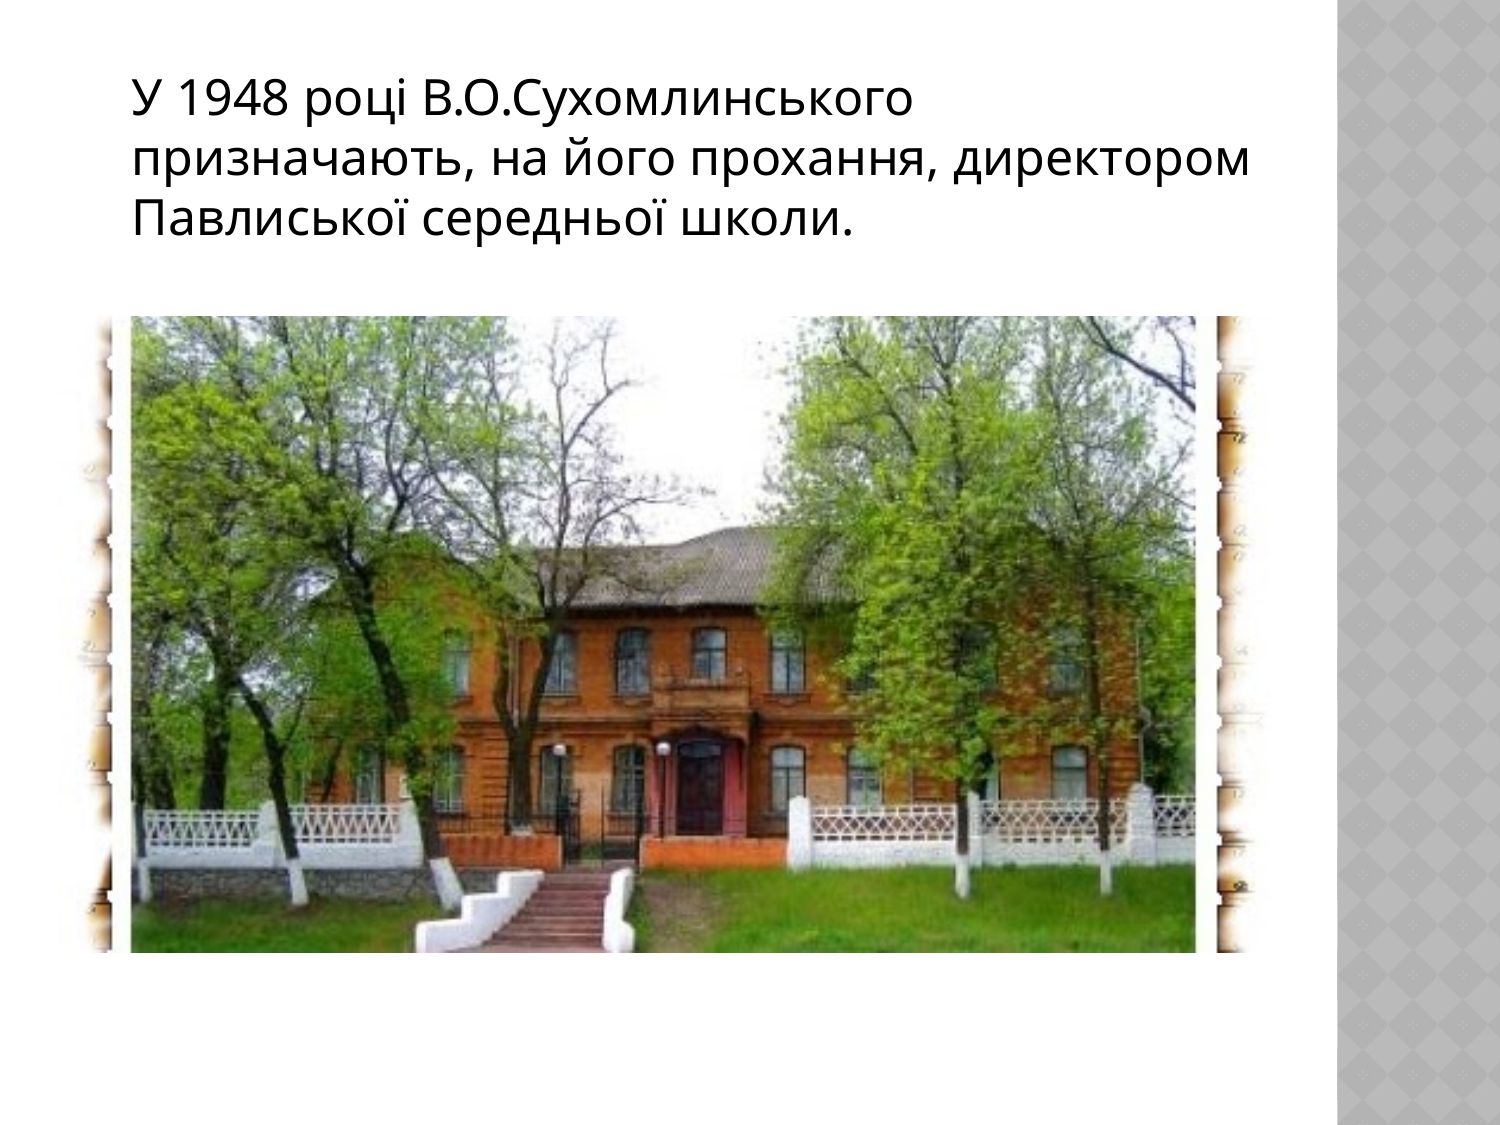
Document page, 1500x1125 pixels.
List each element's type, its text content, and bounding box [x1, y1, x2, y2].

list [58, 315, 1271, 954]
text_box У 1948 році В.О.Сухомлинського призначають, на його прохання, директором Павлиської середньої школи. [117, 58, 1278, 254]
